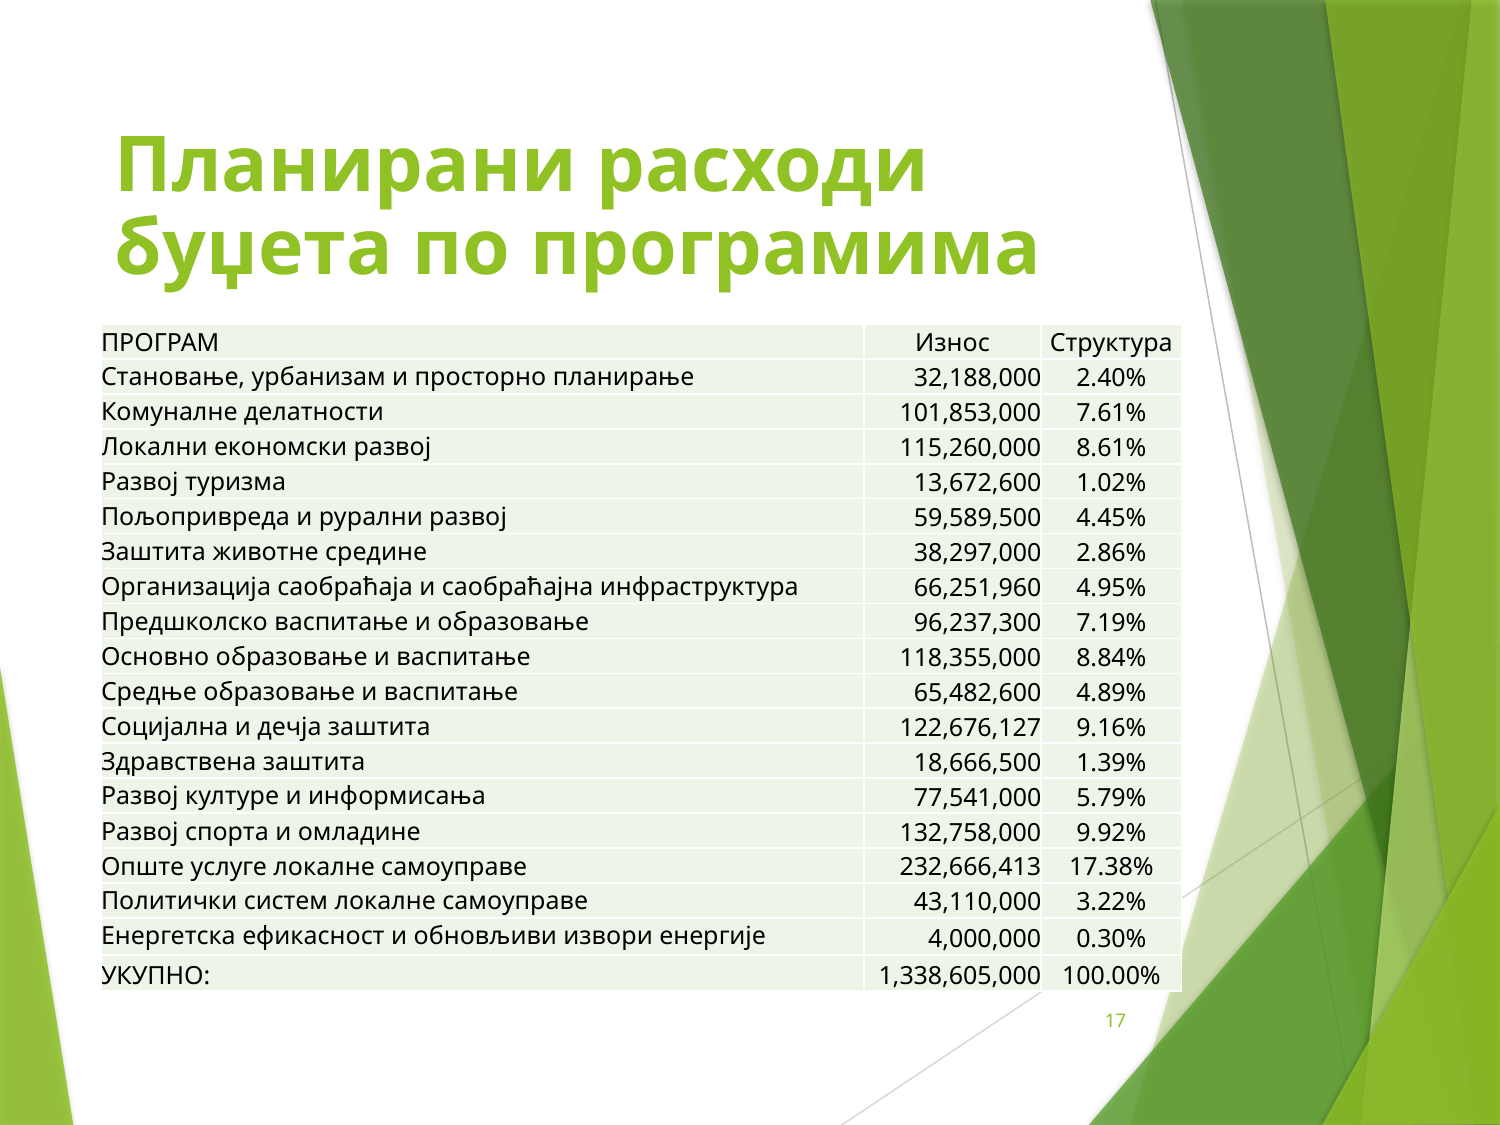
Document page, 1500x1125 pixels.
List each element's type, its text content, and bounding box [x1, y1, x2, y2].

table_cell 5.79% [1042, 779, 1181, 812]
table_cell Основно образовање и васпитање [102, 639, 863, 673]
table_cell Становање, урбанизам и просторно планирање [102, 360, 863, 393]
table_cell Локални економски развој [102, 430, 863, 463]
table_cell Социјална и дечја заштита [102, 709, 863, 742]
table_cell Комуналне делатности [102, 395, 863, 428]
title Планирани расходи буџета по програмима [99, 99, 1142, 317]
table_cell 0.30% [1042, 919, 1181, 954]
table_cell 232,666,413 [865, 849, 1040, 882]
table_cell 38,297,000 [865, 534, 1040, 568]
table_cell Енергетска ефикасност и обновљиви извори енергије [102, 919, 863, 954]
table_header ПРОГРАМ [102, 325, 863, 358]
table_cell 118,355,000 [865, 639, 1040, 673]
table_cell 7.61% [1042, 395, 1181, 428]
table_cell 18,666,500 [865, 744, 1040, 777]
table_cell Опште услуге локалне самоуправе [102, 849, 863, 882]
table_cell 77,541,000 [865, 779, 1040, 812]
table_cell 101,853,000 [865, 395, 1040, 428]
table_cell 2.40% [1042, 360, 1181, 393]
table_cell Средње образовање и васпитање [102, 674, 863, 707]
table_cell Заштита животне средине [102, 534, 863, 568]
table_cell Развој културе и информисања [102, 779, 863, 812]
table_cell 3.22% [1042, 884, 1181, 917]
table_cell 132,758,000 [865, 814, 1040, 847]
table_cell 1.02% [1042, 465, 1181, 498]
table_cell 122,676,127 [865, 709, 1040, 742]
table_cell 17.38% [1042, 849, 1181, 882]
table_cell 1,338,605,000 [865, 956, 1040, 990]
table_cell 65,482,600 [865, 674, 1040, 707]
table_header Структура [1042, 325, 1181, 358]
table_cell 32,188,000 [865, 360, 1040, 393]
slide_number 17 [1057, 992, 1142, 1051]
table_cell 4.89% [1042, 674, 1181, 707]
table_cell 9.92% [1042, 814, 1181, 847]
table_cell 115,260,000 [865, 430, 1040, 463]
table_cell 59,589,500 [865, 499, 1040, 533]
table_cell 100.00% [1042, 956, 1181, 990]
table_cell 13,672,600 [865, 465, 1040, 498]
table_cell 4.45% [1042, 499, 1181, 533]
table_cell 66,251,960 [865, 569, 1040, 603]
table_cell 2.86% [1042, 534, 1181, 568]
table_cell УКУПНО: [102, 956, 863, 990]
table_cell Здравствена заштита [102, 744, 863, 777]
table_cell 7.19% [1042, 604, 1181, 638]
table_cell 8.84% [1042, 639, 1181, 673]
table_cell 8.61% [1042, 430, 1181, 463]
table_cell Предшколско васпитање и образовање [102, 604, 863, 638]
table_cell Политички систем локалне самоуправе [102, 884, 863, 917]
table_cell Развој туризма [102, 465, 863, 498]
table_cell 9.16% [1042, 709, 1181, 742]
table_cell 4,000,000 [865, 919, 1040, 954]
table_header Износ [865, 325, 1040, 358]
table_cell Пољопривреда и рурални развој [102, 499, 863, 533]
table_cell 1.39% [1042, 744, 1181, 777]
table_cell 4.95% [1042, 569, 1181, 603]
table_cell 96,237,300 [865, 604, 1040, 638]
table_cell Развој спорта и омладине [102, 814, 863, 847]
table_cell 43,110,000 [865, 884, 1040, 917]
table_cell Организација саобраћаја и саобраћајна инфраструктура [102, 569, 863, 603]
